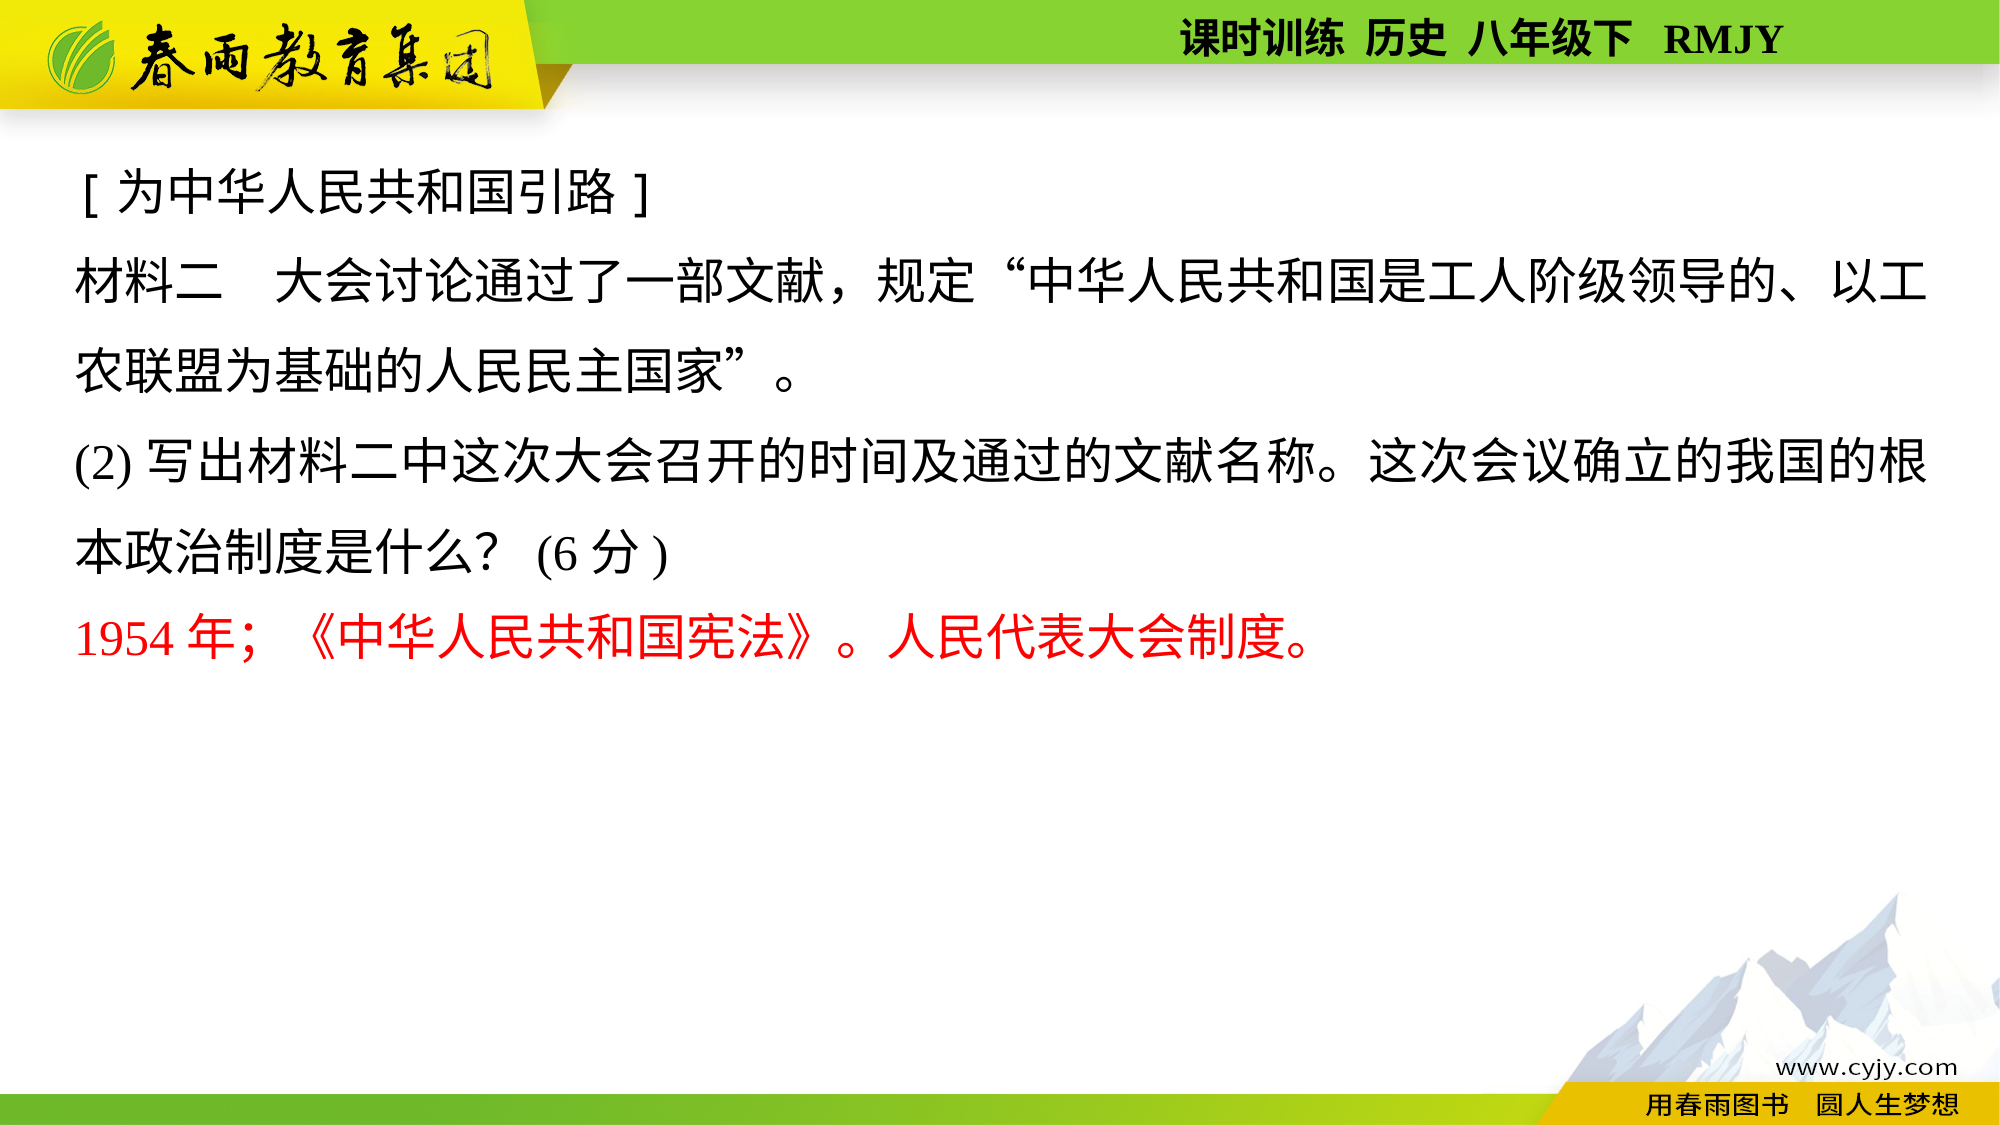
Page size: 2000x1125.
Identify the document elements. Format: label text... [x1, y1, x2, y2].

text_box 1954年；《中华人民共和国宪法》。人民代表大会制度。 [59, 568, 1944, 674]
picture [0, 0, 2000, 1125]
list [为中华人民共和国引路] 材料二 大会讨论通过了一部文献，规定“中华人民共和国是工人阶级领导的、以工农联盟为基础的人民民主国家”。 (2)写出材料二中这次大会召开的时间及通过的文献名称。这次会议确立的我国的根本政治制度是什么？(6分) [59, 122, 1944, 568]
